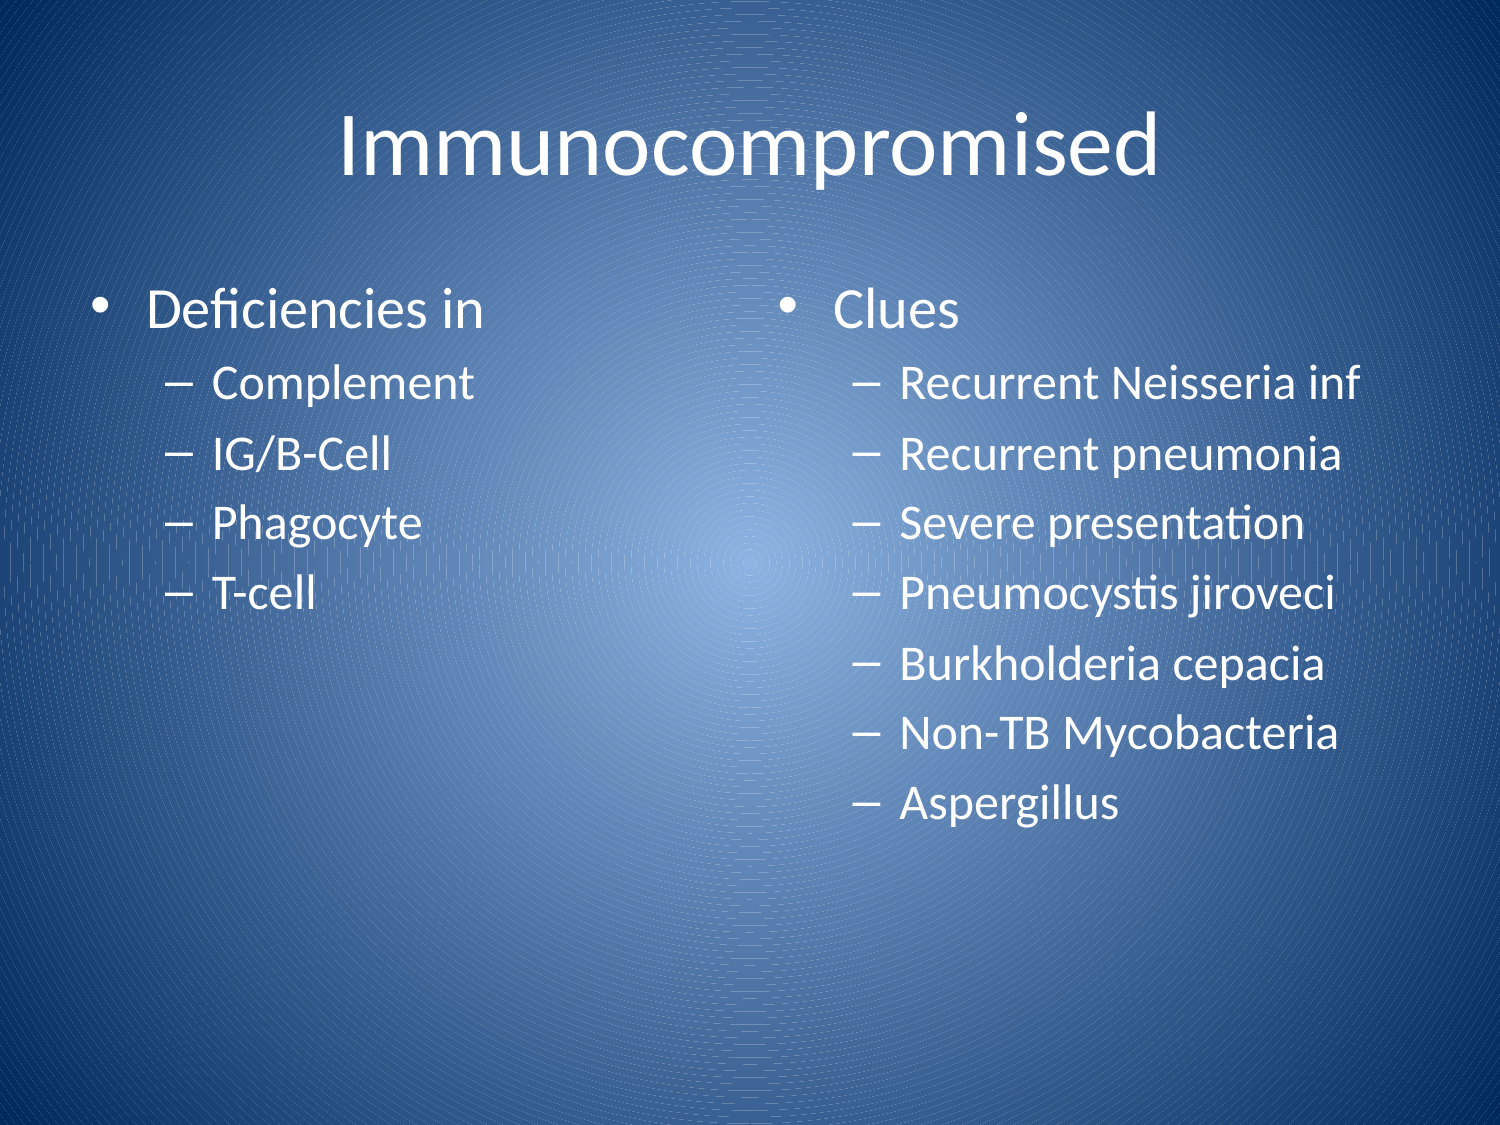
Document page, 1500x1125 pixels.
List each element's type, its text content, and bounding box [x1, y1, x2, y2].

list Clues Recurrent Neisseria inf Recurrent pneumonia Severe presentation Pneumocystis jiroveci Burkholderia cepacia Non-TB Mycobacteria Aspergillus [762, 262, 1425, 1005]
list Deficiencies in Complement IG/B-Cell Phagocyte T-cell [75, 262, 738, 1005]
title Immunocompromised [75, 45, 1425, 233]
